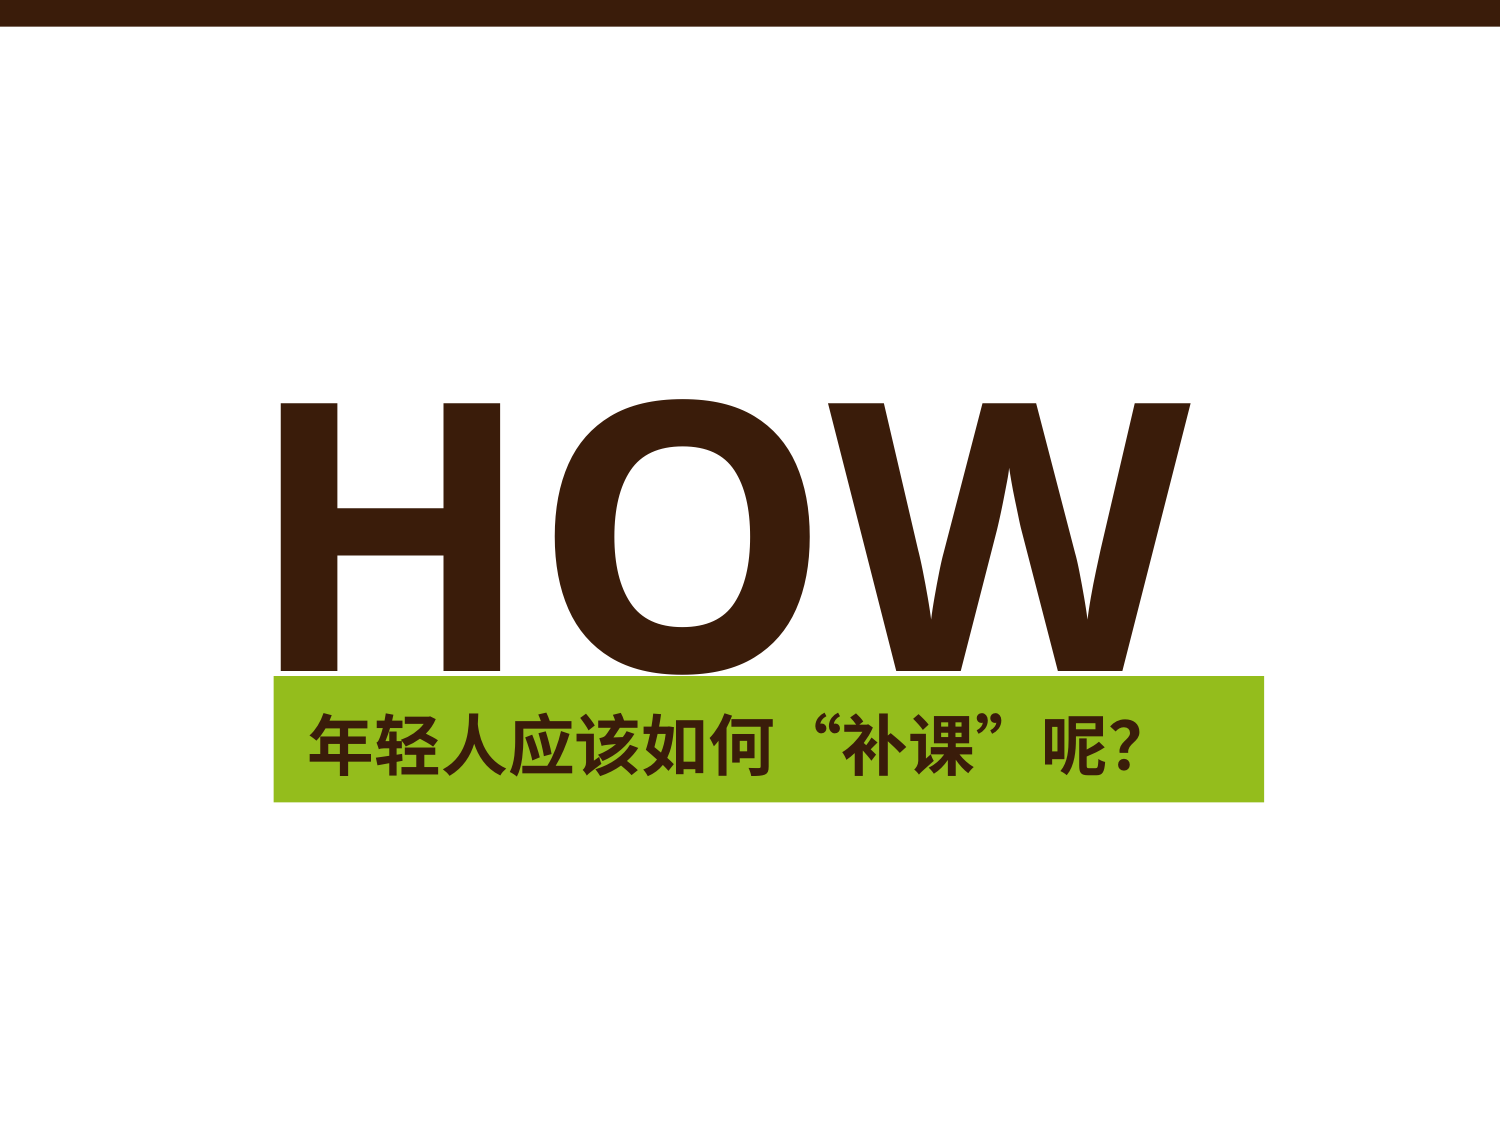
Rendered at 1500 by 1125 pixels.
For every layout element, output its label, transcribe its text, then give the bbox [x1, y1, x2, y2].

text_box [273, 675, 1265, 803]
text_box [0, 0, 1500, 28]
text_box HOW [232, 288, 1285, 754]
text_box 年轻人应该如何“补课”呢？ [293, 696, 1265, 791]
